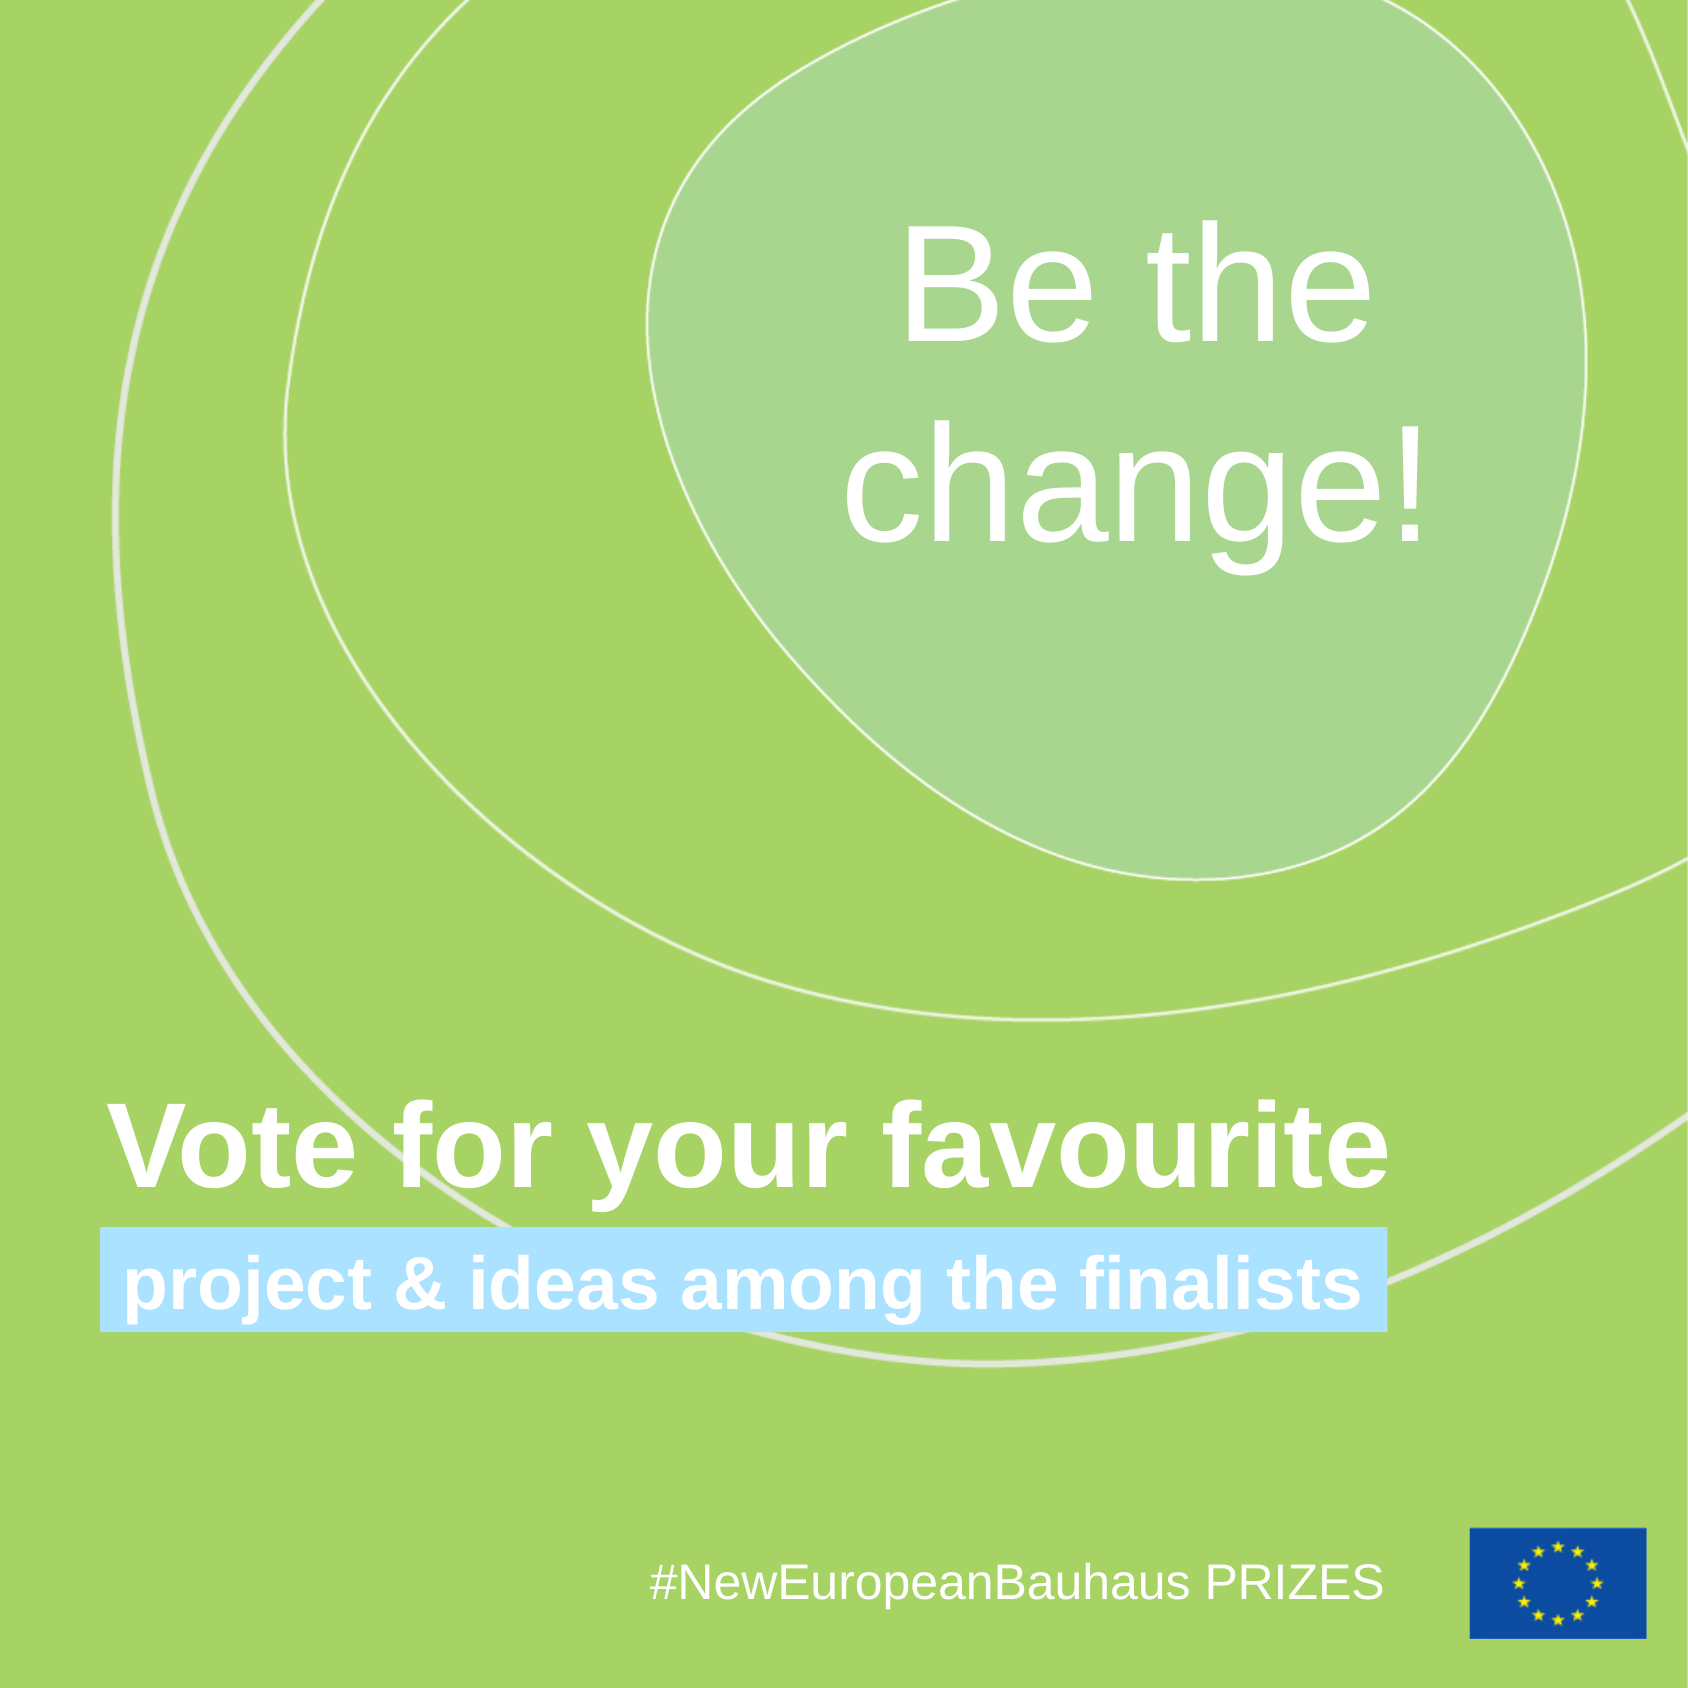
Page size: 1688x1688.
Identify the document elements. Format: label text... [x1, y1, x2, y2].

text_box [634, 1527, 1647, 1639]
text_box Vote for your favourite [91, 1048, 1688, 1231]
text_box project & ideas among the finalists [99, 1227, 1388, 1333]
text_box Be the change! [693, 48, 1581, 702]
picture [0, 0, 1688, 1688]
